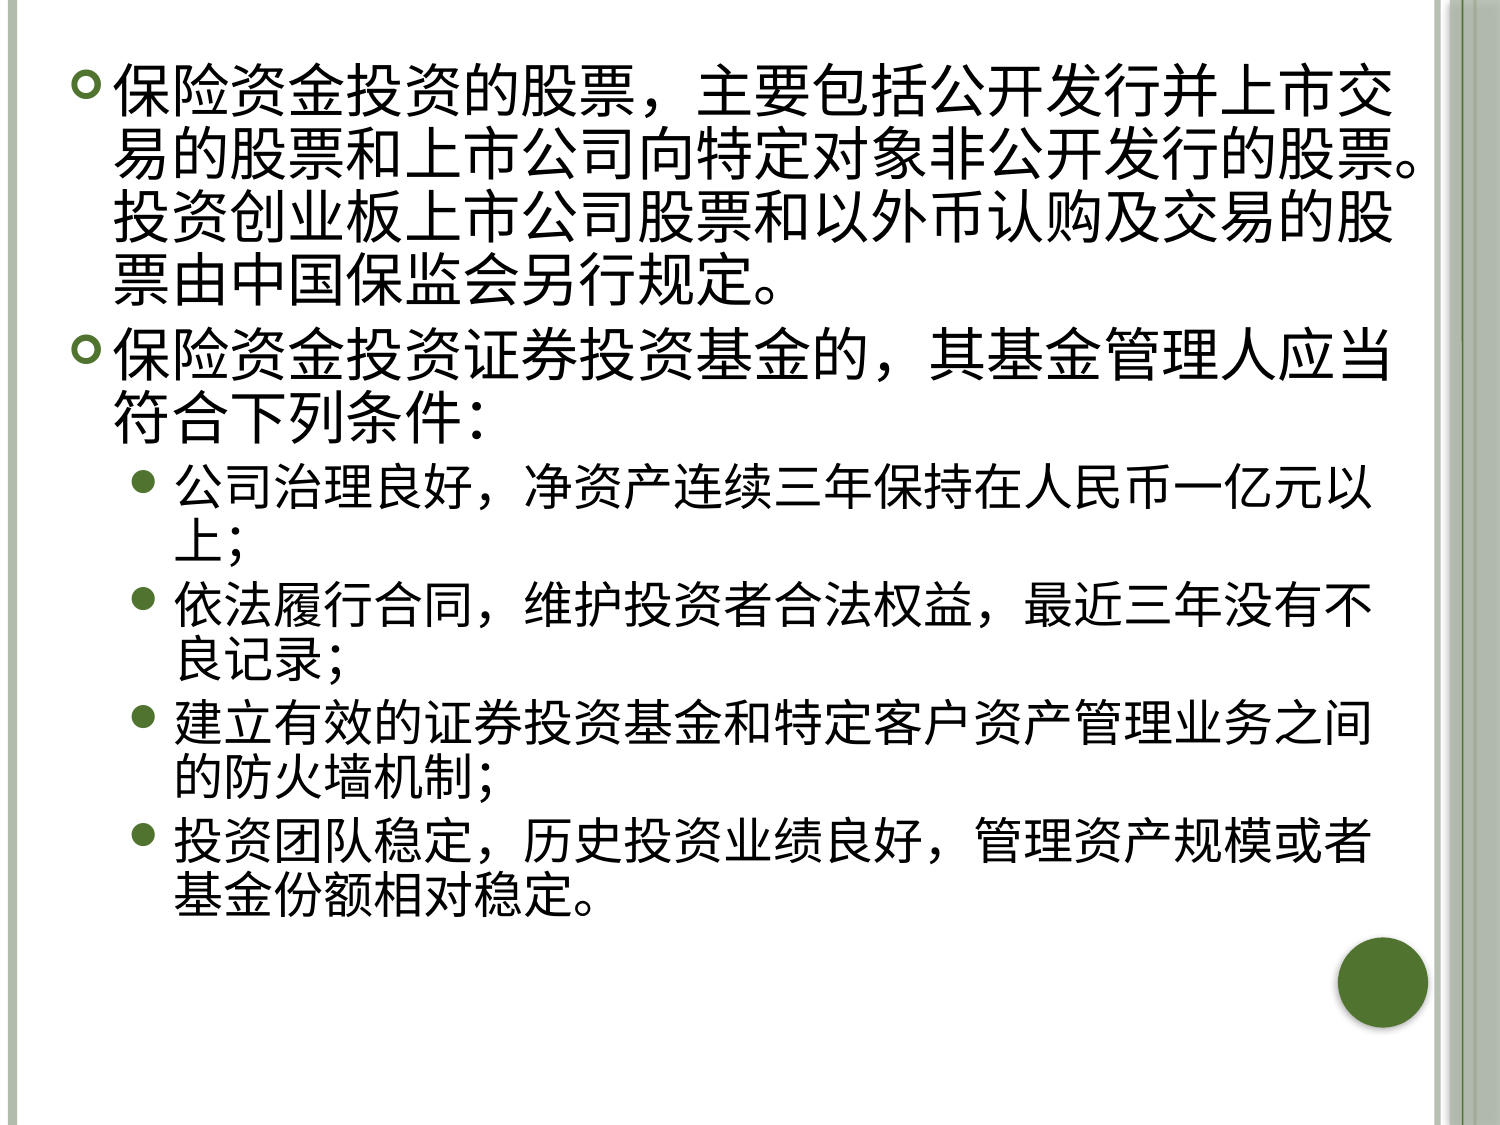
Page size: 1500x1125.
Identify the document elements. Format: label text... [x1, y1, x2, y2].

list 保险资金投资的股票，主要包括公开发行并上市交易的股票和上市公司向特定对象非公开发行的股票。投资创业板上市公司股票和以外币认购及交易的股票由中国保监会另行规定。 保险资金投资证券投资基金的，其基金管理人应当符合下列条件： 公司治理良好，净资产连续三年保持在人民币一亿元以上； 依法履行合同，维护投资者合法权益，最近三年没有不良记录； 建立有效的证券投资基金和特定客户资产管理业务之间的防火墙机制； 投资团队稳定，历史投资业绩良好，管理资产规模或者基金份额相对稳定。 [52, 54, 1426, 1006]
